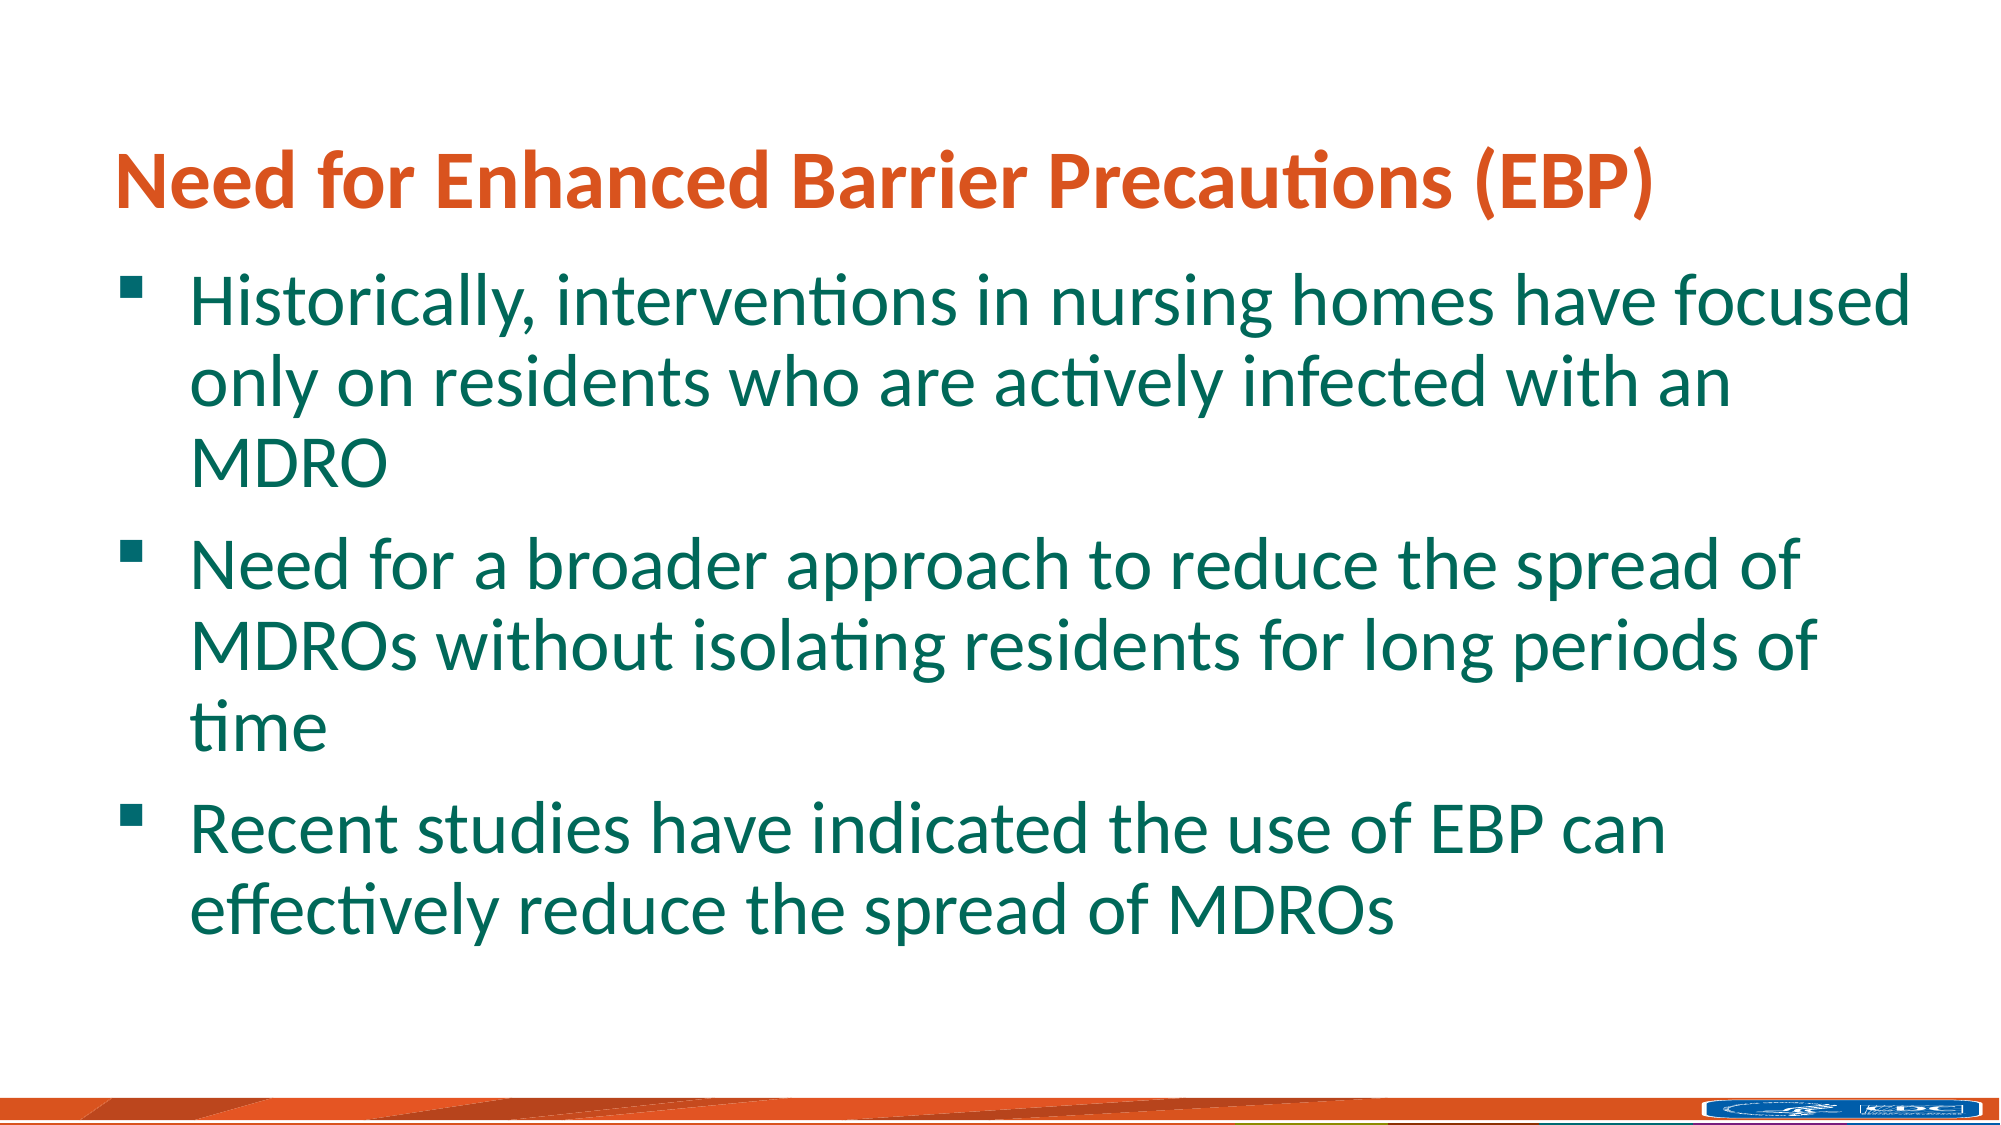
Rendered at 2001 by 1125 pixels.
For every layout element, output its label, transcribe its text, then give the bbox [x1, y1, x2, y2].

list Historically, interventions in nursing homes have focused only on residents who are actively infected with an MDRO Need for a broader approach to reduce the spread of MDROs without isolating residents for long periods of time Recent studies have indicated the use of EBP can effectively reduce the spread of MDROs [99, 253, 1941, 1026]
title Need for Enhanced Barrier Precautions (EBP) [99, 45, 1900, 233]
